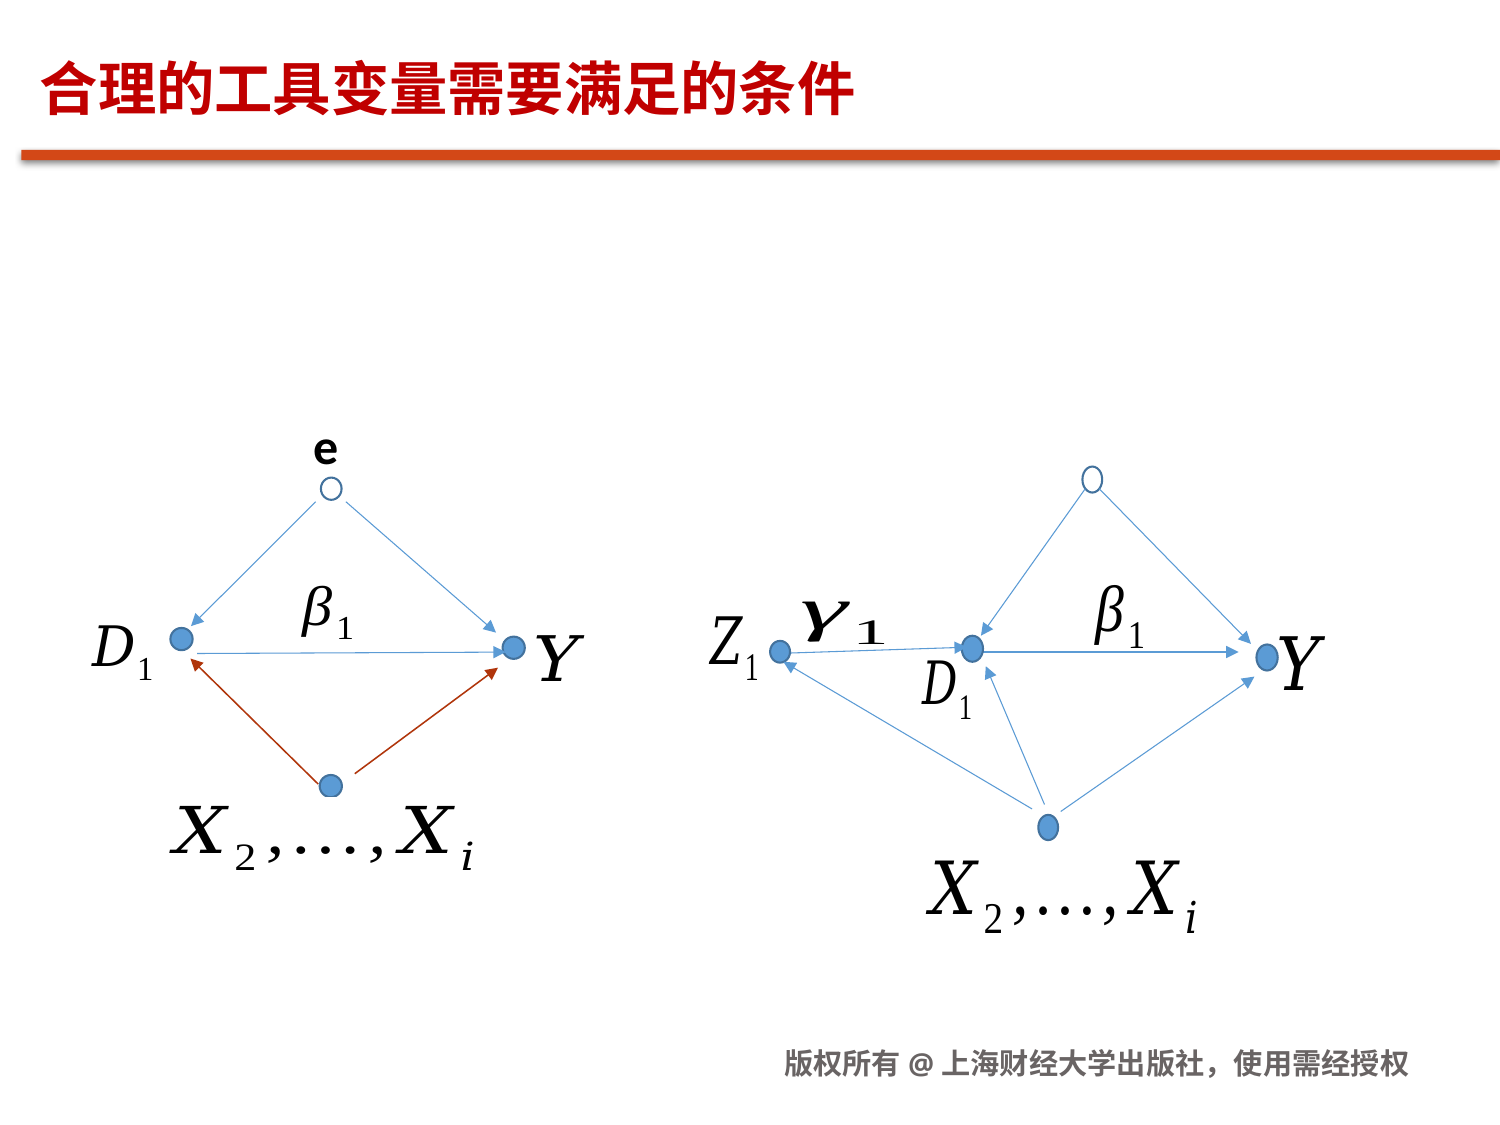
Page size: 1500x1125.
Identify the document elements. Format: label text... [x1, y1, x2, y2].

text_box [706, 392, 1330, 943]
title 合理的工具变量需要满足的条件 [24, 50, 1450, 138]
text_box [89, 403, 590, 879]
footer 版权所有@上海财经大学出版社，使用需经授权 [690, 1025, 1500, 1100]
